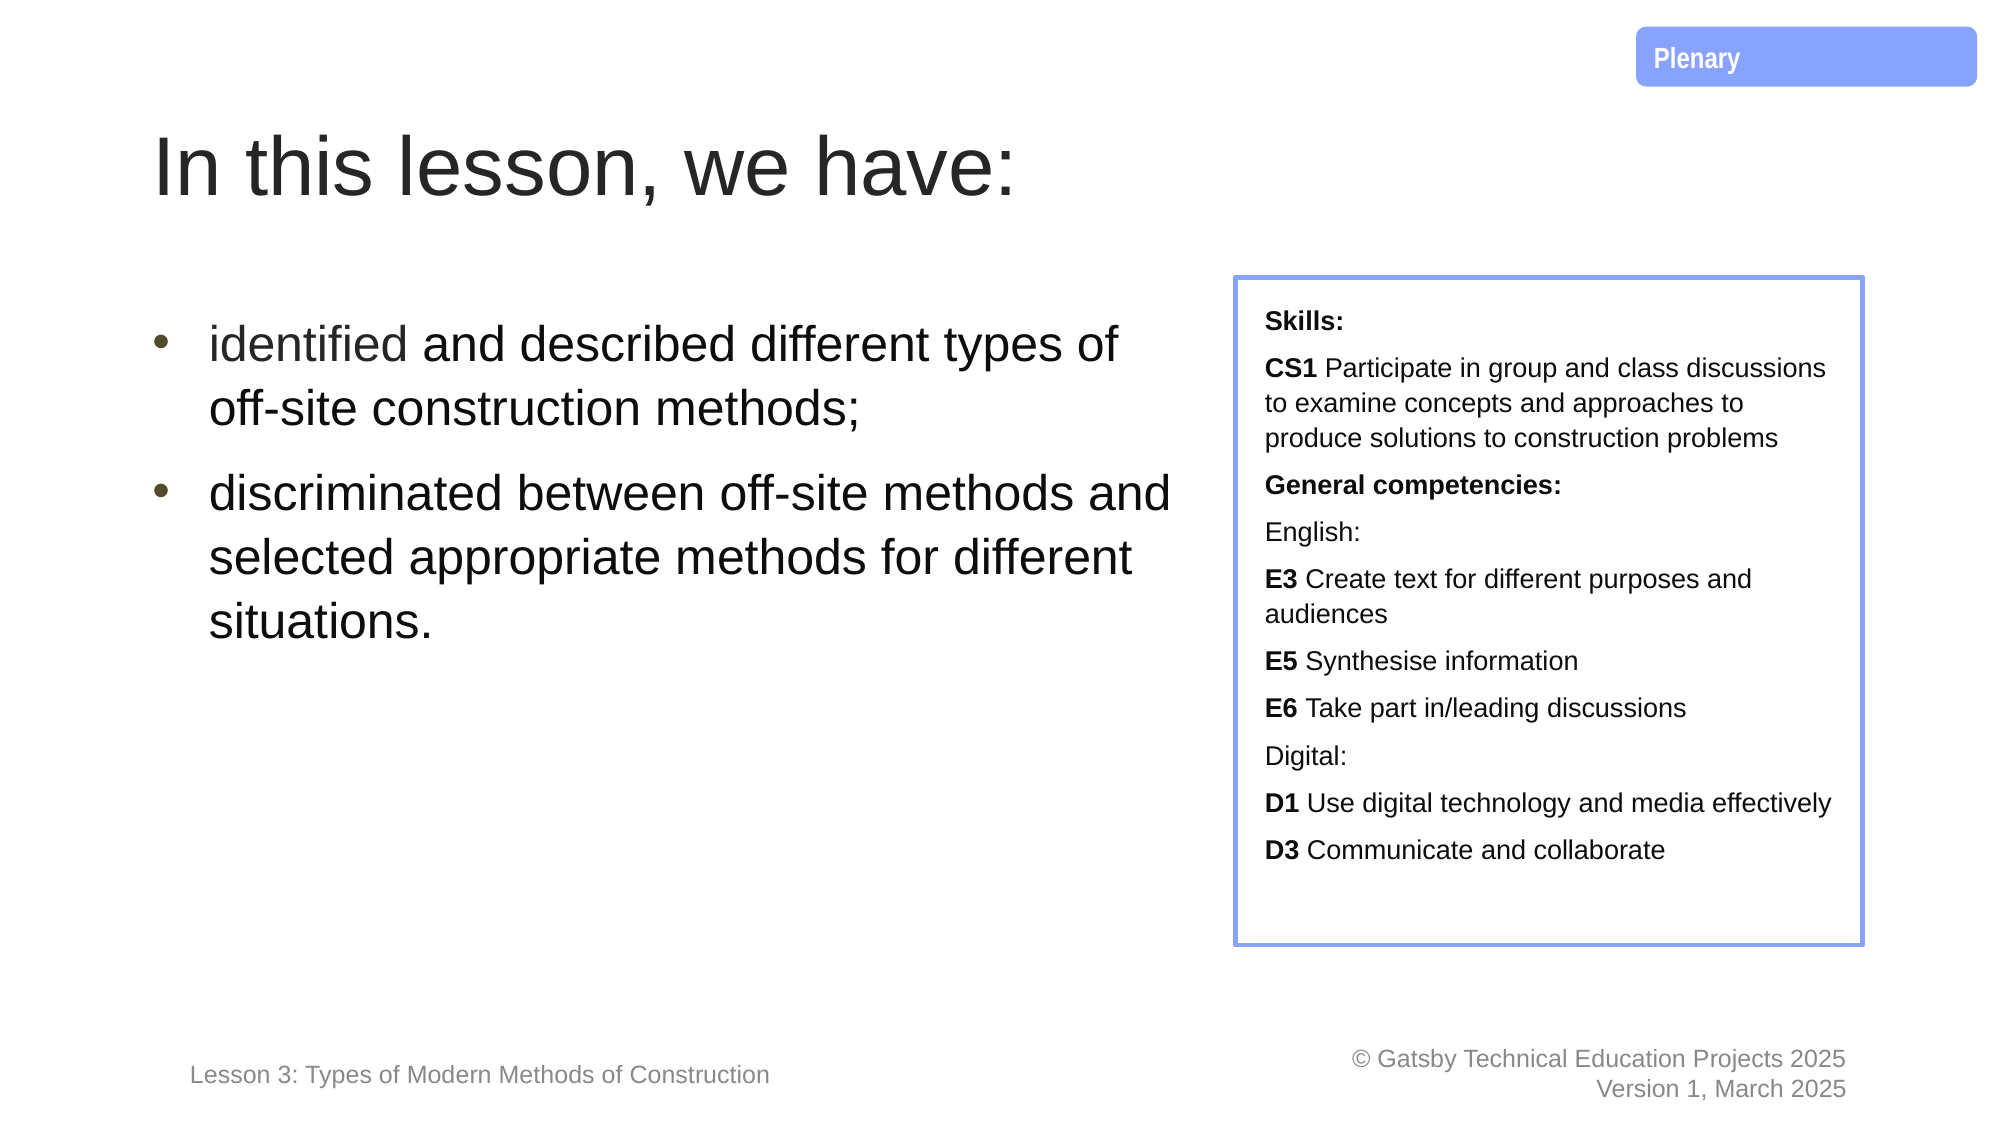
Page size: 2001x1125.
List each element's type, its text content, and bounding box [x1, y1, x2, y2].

list Skills: CS1 Participate in group and class discussions to examine concepts and approaches to produce solutions to construction problems General competencies: English: E3 Create text for different purposes and audiences E5 Synthesise information E6 Take part in/leading discussions Digital: D1 Use digital technology and media effectively D3 Communicate and collaborate [1233, 275, 1865, 947]
text_box Plenary [1636, 26, 1978, 87]
list identified and described different types of off-site construction methods; discriminated between off-site methods and selected appropriate methods for different situations. [137, 299, 1188, 1014]
list Lesson 3: Types of Modern Methods of Construction [137, 1042, 944, 1103]
title In this lesson, we have: [137, 59, 1863, 278]
